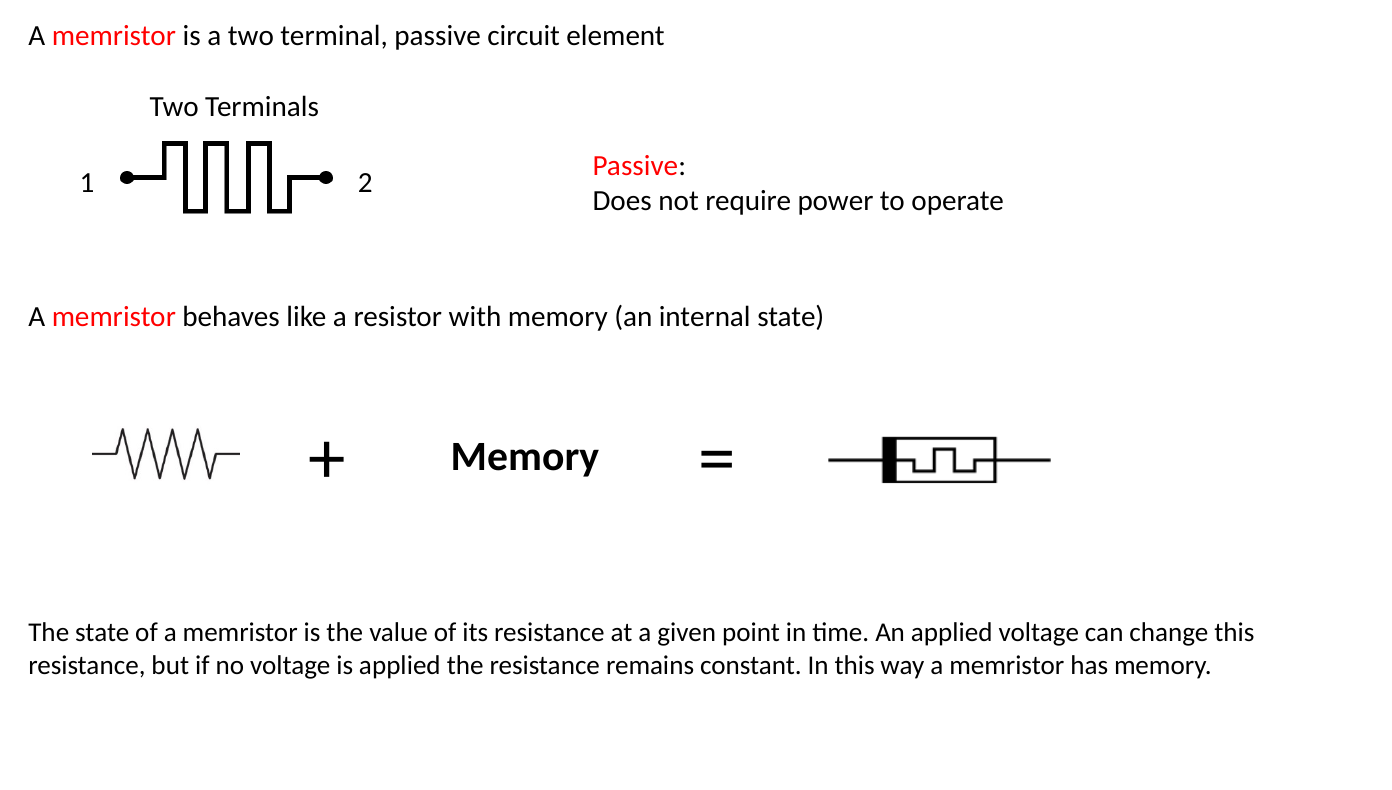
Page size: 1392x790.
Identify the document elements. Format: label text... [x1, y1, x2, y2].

text_box A memristor is a two terminal, passive circuit element [13, 9, 1381, 59]
text_box Passive: Does not require power to operate [577, 138, 1051, 224]
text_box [64, 79, 393, 245]
picture [92, 415, 240, 493]
picture [827, 428, 1051, 493]
text_box The state of a memristor is the value of its resistance at a given point in time. An applied voltage can change this resistance, but if no voltage is applied the resistance remains constant. In this way a memristor has memory. [13, 607, 1325, 688]
text_box + [294, 400, 359, 506]
text_box Memory [435, 421, 625, 486]
text_box = [684, 400, 749, 506]
text_box A memristor behaves like a resistor with memory (an internal state) [13, 289, 866, 340]
